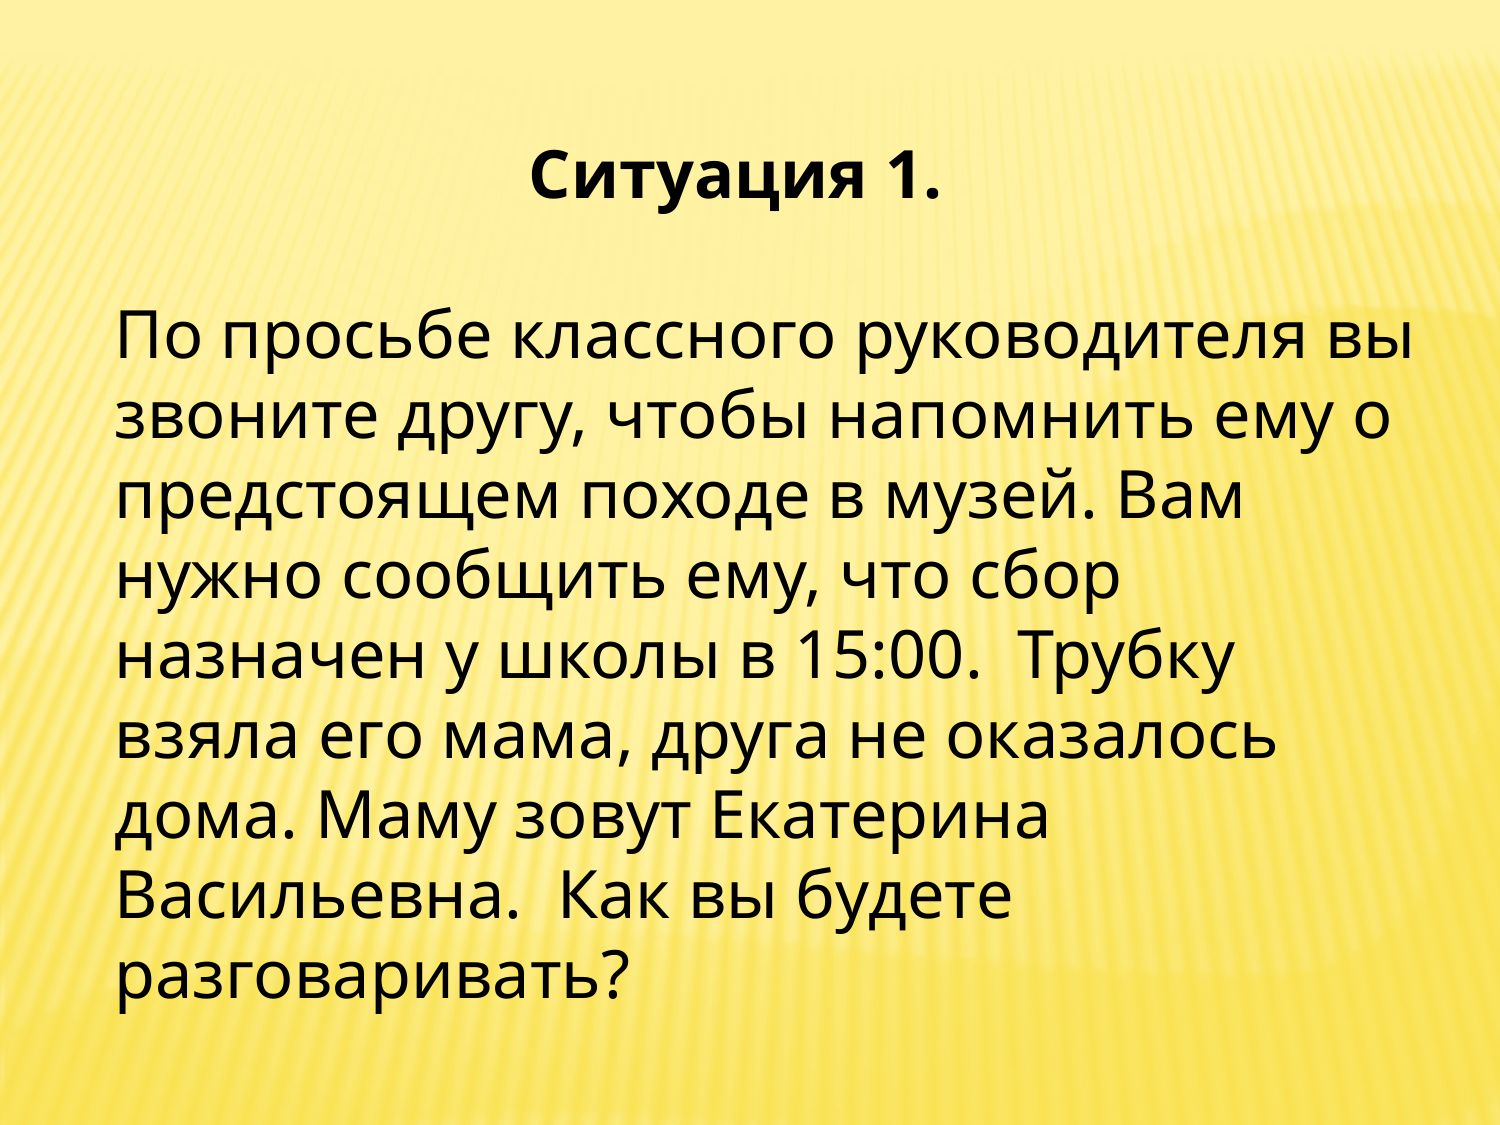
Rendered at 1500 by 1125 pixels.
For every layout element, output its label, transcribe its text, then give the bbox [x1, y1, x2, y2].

text_box Ситуация 1. По просьбе классного руководителя вы звоните другу, чтобы напомнить ему о предстоящем походе в музей. Вам нужно сообщить ему, что сбор назначен у школы в 15:00. Трубку взяла его мама, друга не оказалось дома. Маму зовут Екатерина Васильевна. Как вы будете разговаривать? [99, 124, 1450, 1125]
